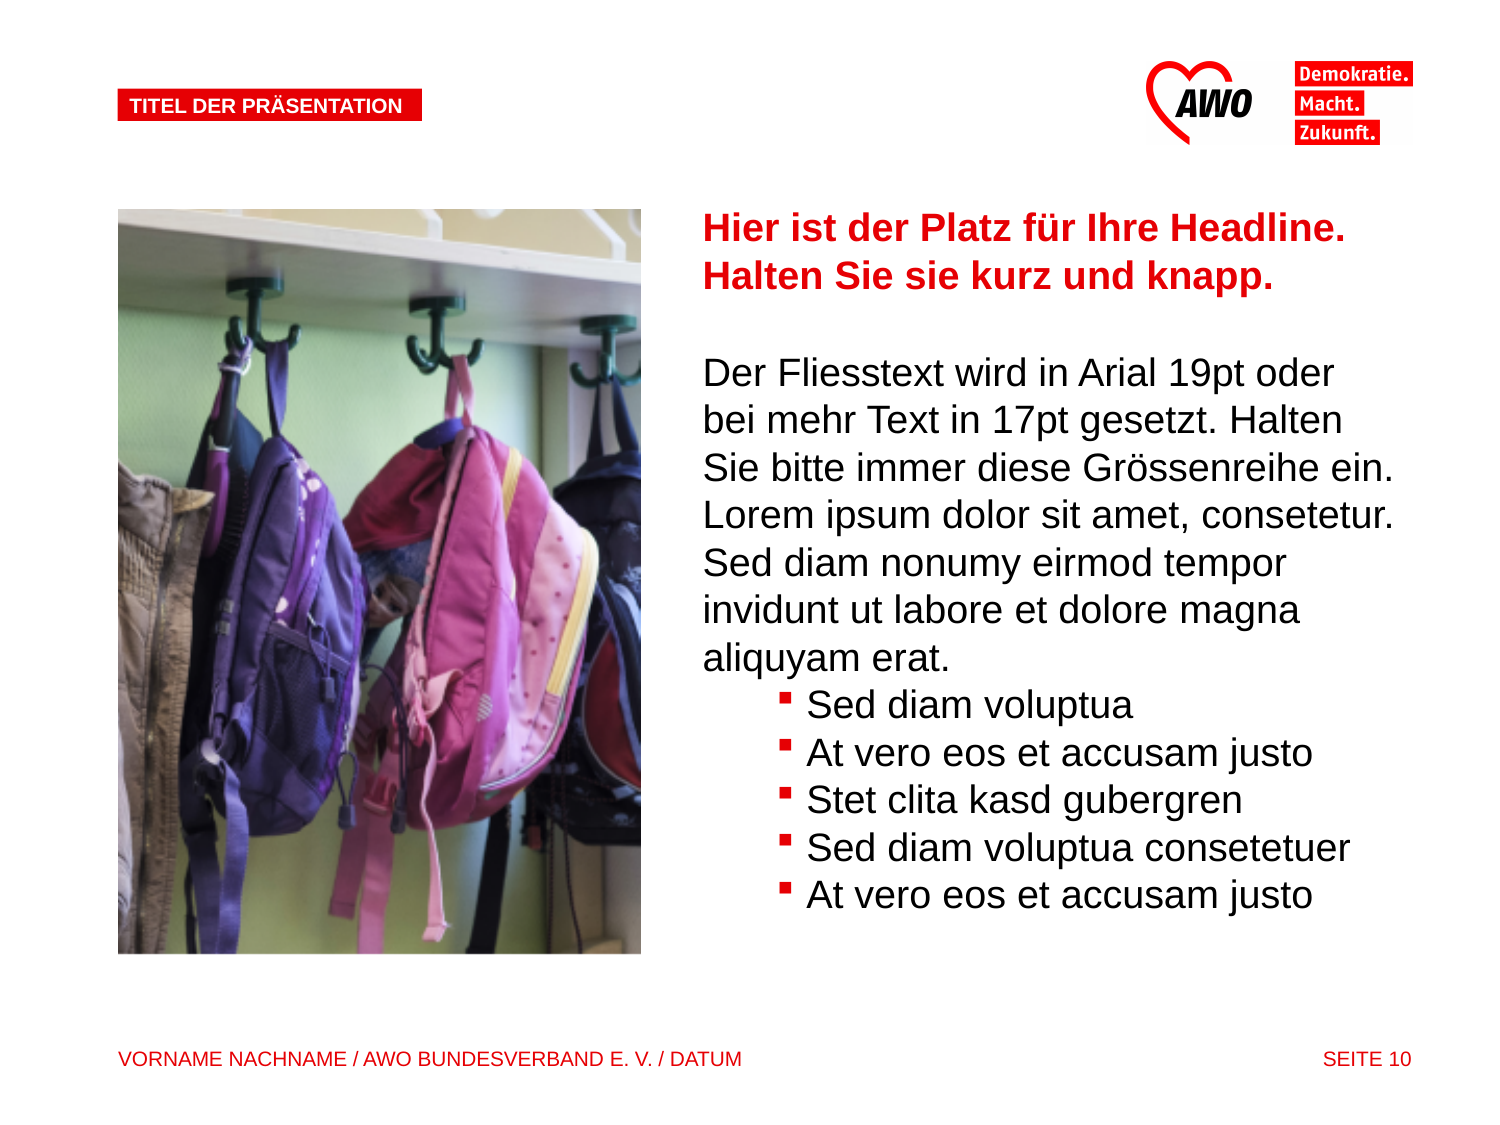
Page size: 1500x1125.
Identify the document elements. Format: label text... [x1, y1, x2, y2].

picture [117, 209, 641, 957]
picture [1146, 61, 1413, 145]
slide_number SEITE 10 [1316, 1045, 1412, 1072]
footer VORNAME NACHNAME / AWO BUNDESVERBAND E. V. / DATUM [118, 1045, 1211, 1072]
list Titel der Präsentation [117, 88, 422, 121]
title Hier ist der Platz für Ihre Headline. Halten Sie sie kurz und knapp. [702, 202, 1412, 299]
list Der Fliesstext wird in Arial 19pt oder bei mehr Text in 17pt gesetzt. Halten Sie bitte immer diese Grössenreihe ein. Lorem ipsum dolor sit amet, consetetur. Sed diam nonumy eirmod tempor invidunt ut labore et dolore magna aliquyam erat. Sed diam voluptua At vero eos et accusam justo Stet clita kasd gubergren Sed diam voluptua consetetuer At vero eos et accusam justo [702, 346, 1412, 960]
